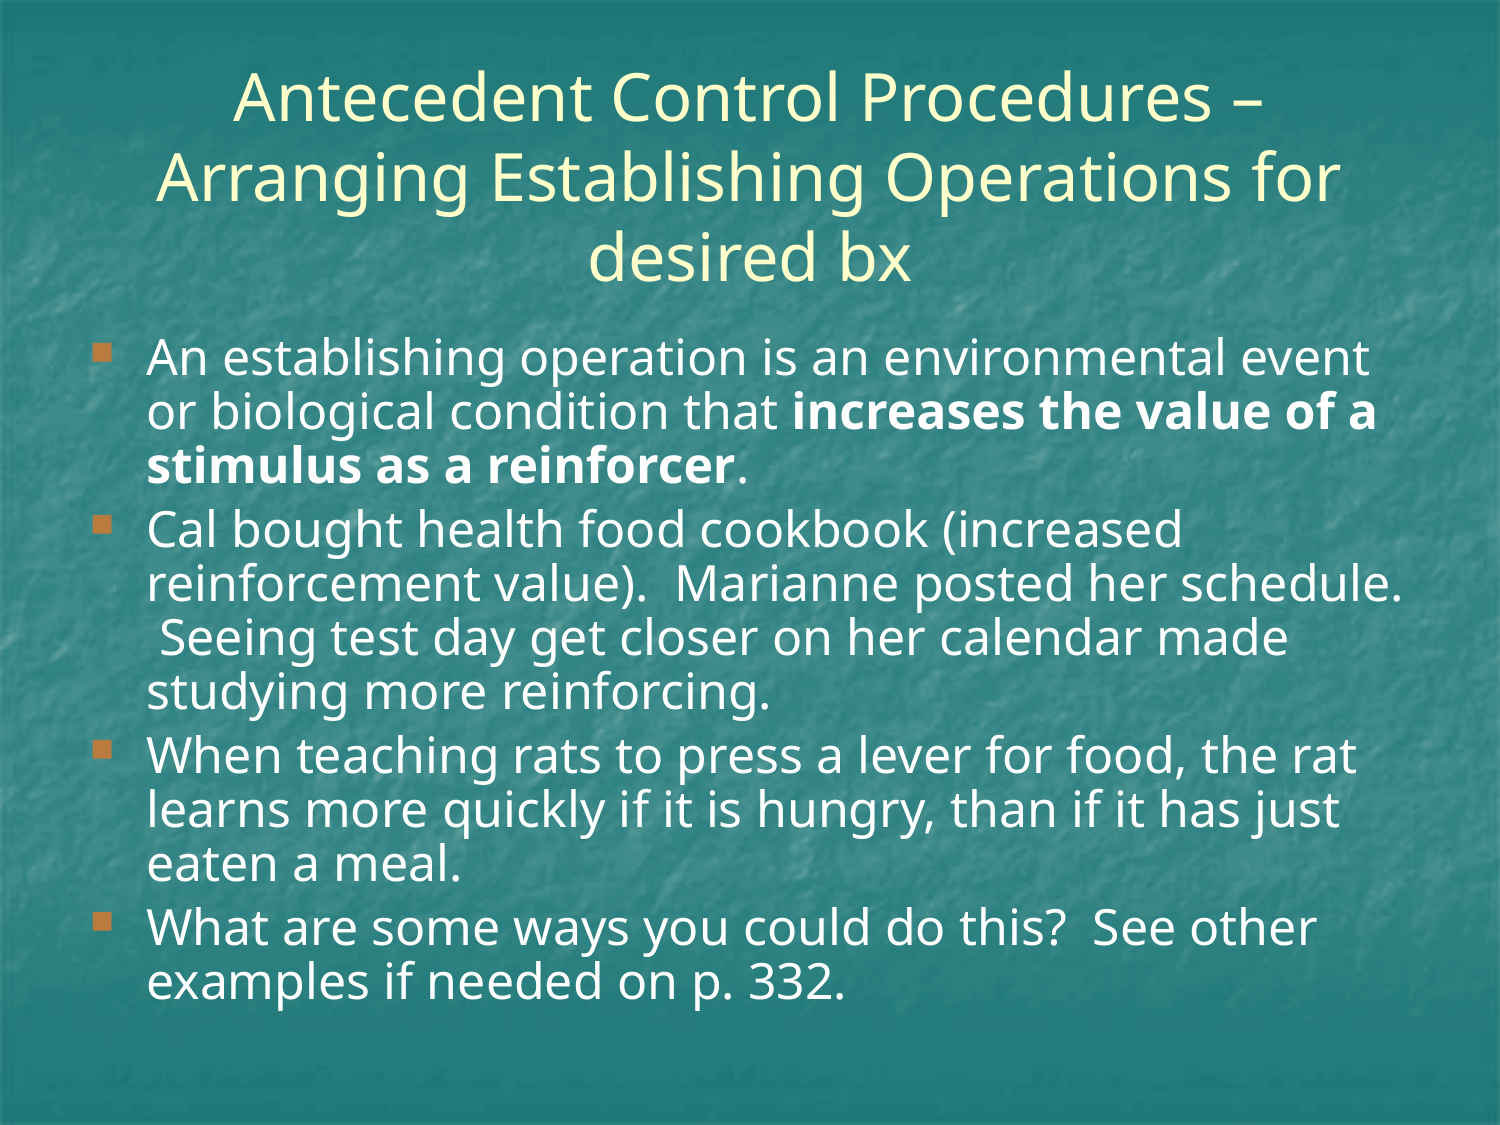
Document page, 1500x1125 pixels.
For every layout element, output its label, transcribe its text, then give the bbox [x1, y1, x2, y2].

title Antecedent Control Procedures – Arranging Establishing Operations for desired bx [74, 62, 1426, 288]
list An establishing operation is an environmental event or biological condition that increases the value of a stimulus as a reinforcer. Cal bought health food cookbook (increased reinforcement value). Marianne posted her schedule. Seeing test day get closer on her calendar made studying more reinforcing. When teaching rats to press a lever for food, the rat learns more quickly if it is hungry, than if it has just eaten a meal. What are some ways you could do this? See other examples if needed on p. 332. [74, 324, 1426, 1001]
